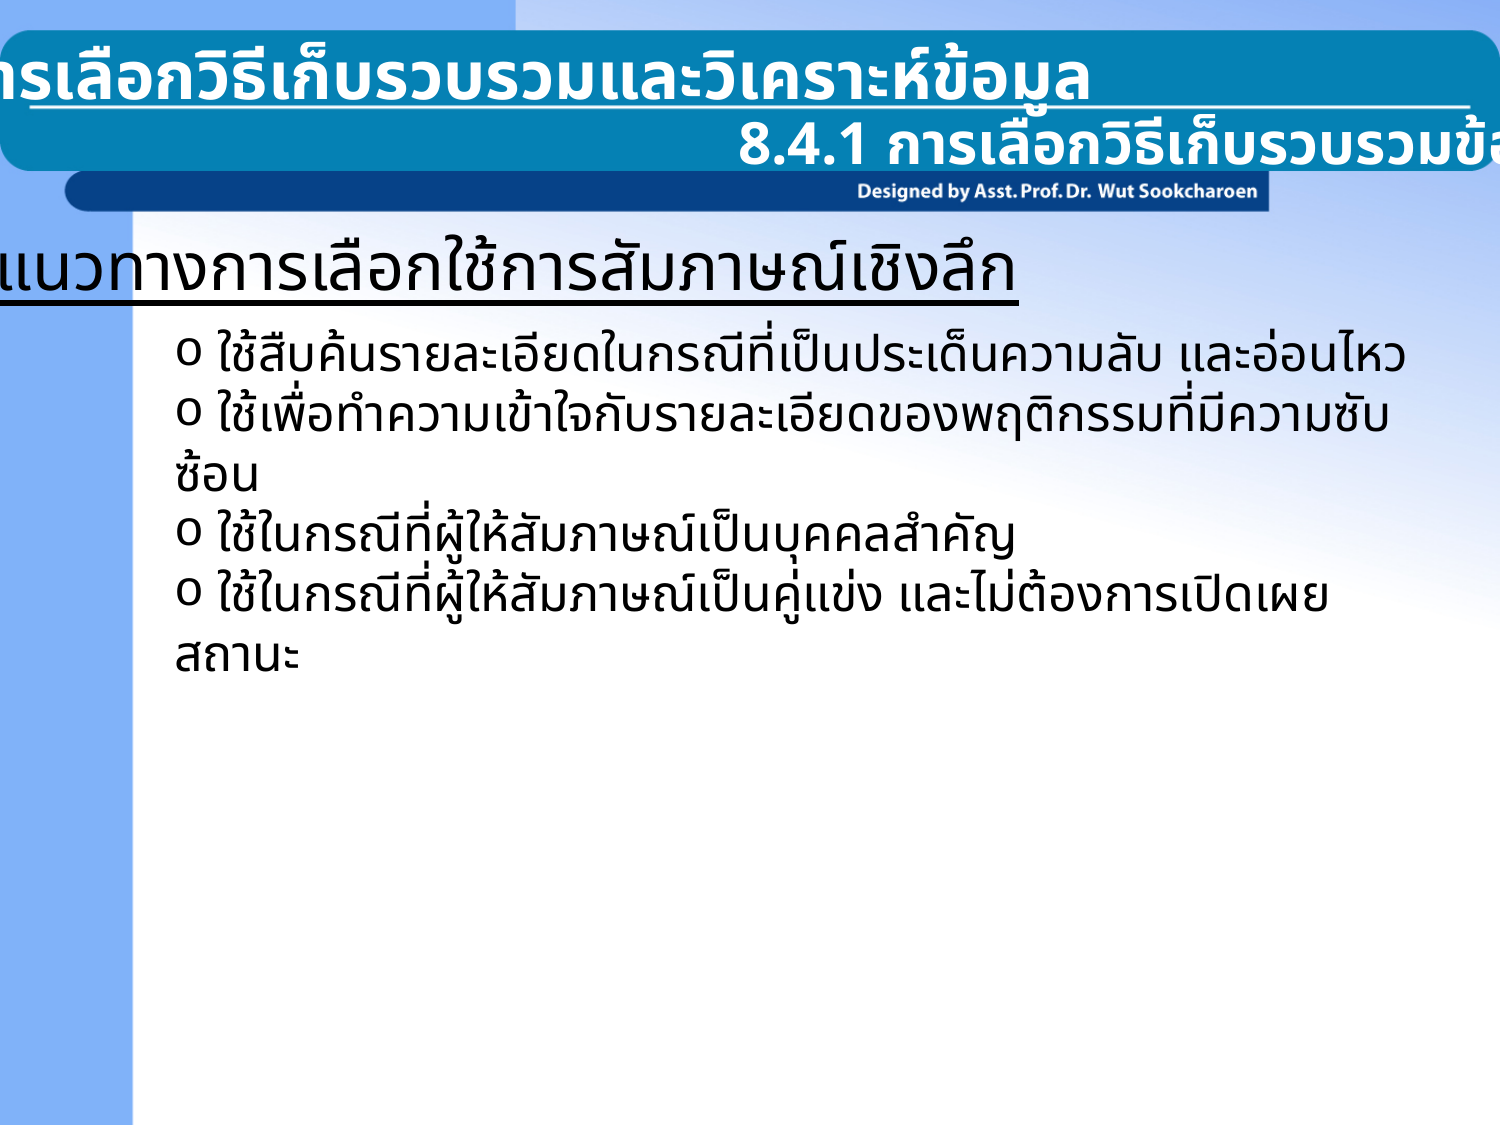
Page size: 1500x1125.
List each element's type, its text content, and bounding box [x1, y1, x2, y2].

text_box 8.4 การเลือกวิธีเก็บรวบรวมและวิเคราะห์ข้อมูล [0, 25, 1110, 121]
text_box 8.4.1 การเลือกวิธีเก็บรวบรวมข้อมูล [723, 98, 1500, 184]
picture [0, 0, 1500, 53]
text_box แนวทางการเลือกใช้การสัมภาษณ์เชิงลึก [0, 216, 1034, 312]
text_box ใช้สืบค้นรายละเอียดในกรณีที่เป็นประเด็นความลับ และอ่อนไหว ใช้เพื่อทำความเข้าใจกับรายละเอียดของพฤติกรรมที่มีความซับซ้อน ใช้ในกรณีที่ผู้ให้สัมภาษณ์เป็นบุคคลสำคัญ ใช้ในกรณีที่ผู้ให้สัมภาษณ์เป็นคู่แข่ง และไม่ต้องการเปิดเผยสถานะ [159, 314, 1447, 690]
picture [0, 149, 1500, 1125]
